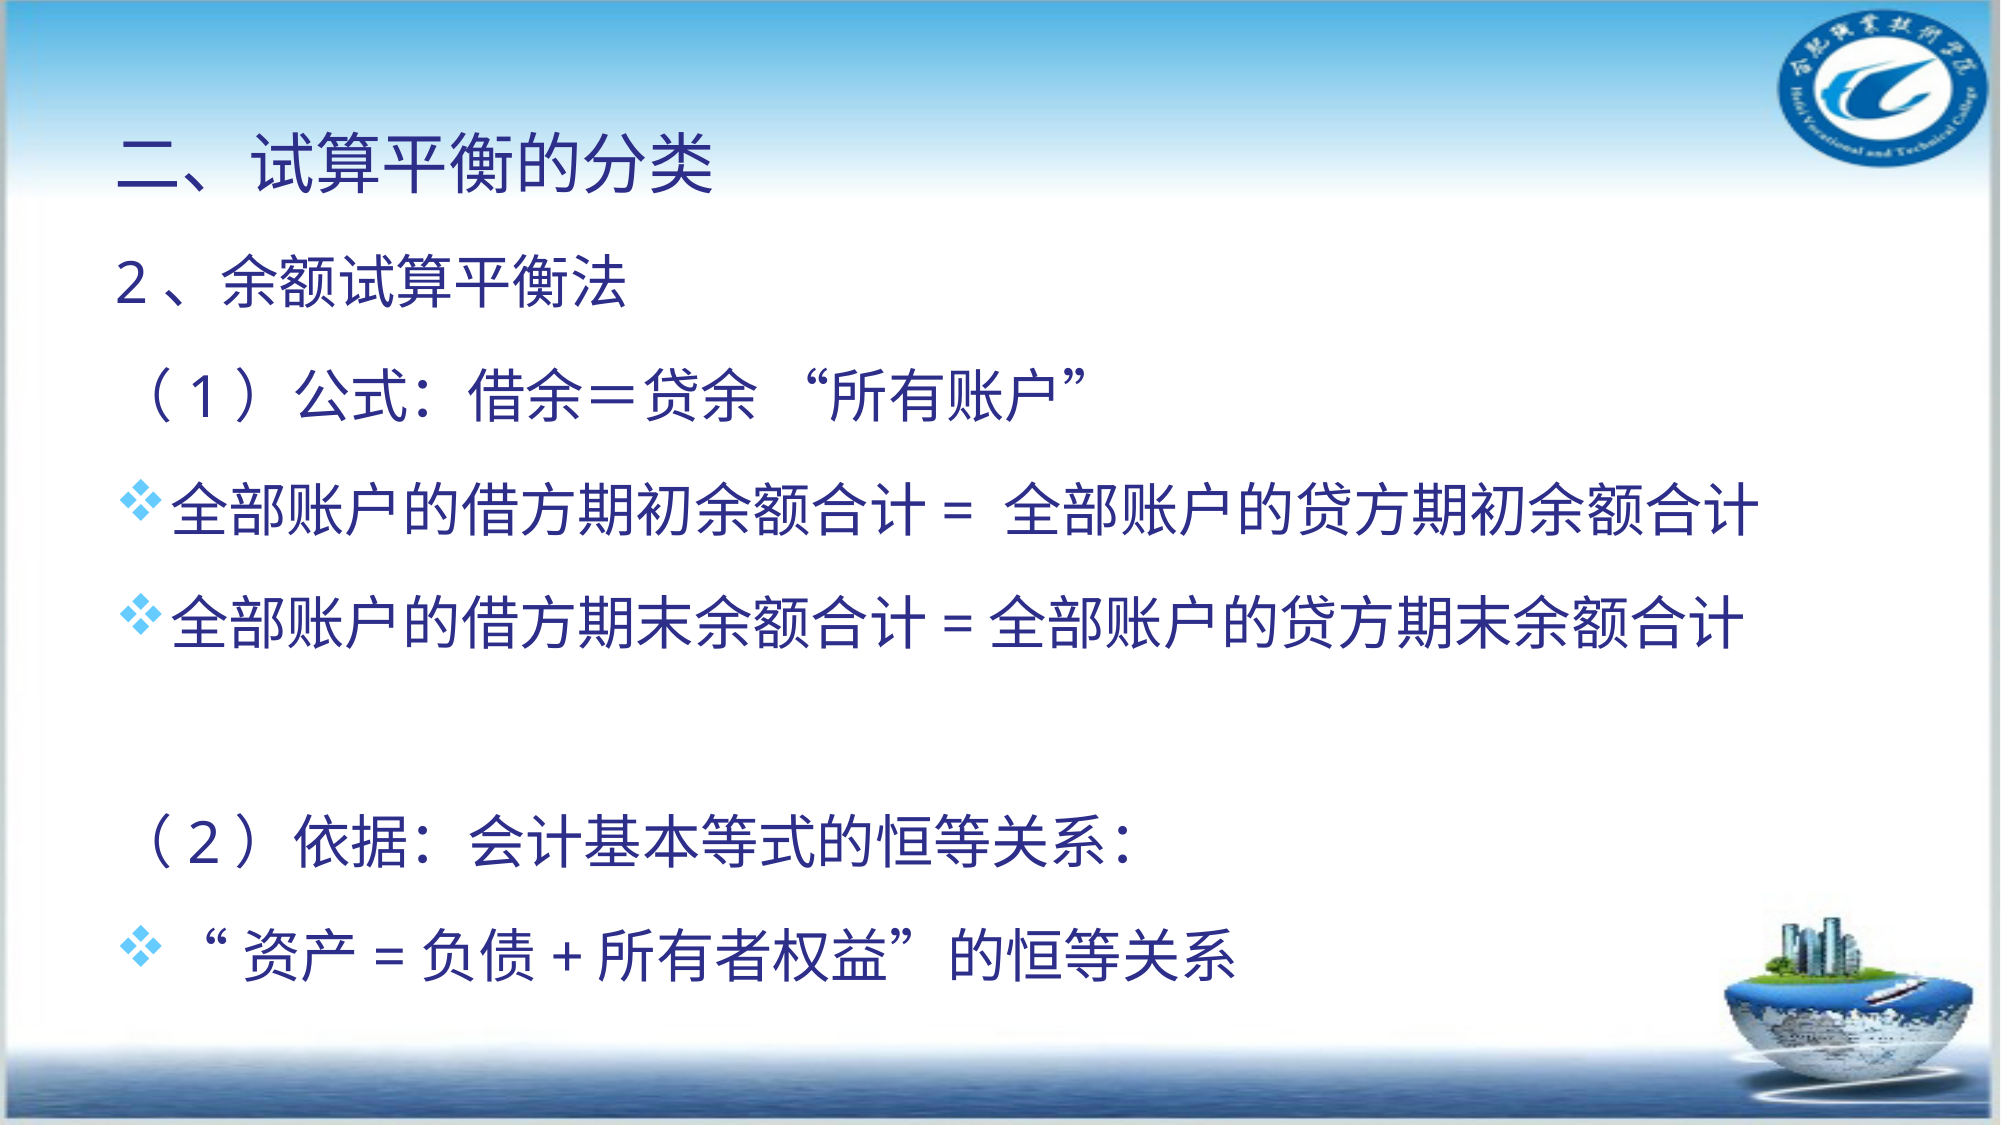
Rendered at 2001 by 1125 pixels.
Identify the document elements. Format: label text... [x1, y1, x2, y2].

list 二、试算平衡的分类 2、余额试算平衡法 （1）公式：借余＝贷余 “所有账户” 全部账户的借方期初余额合计= 全部账户的贷方期初余额合计 全部账户的借方期末余额合计=全部账户的贷方期末余额合计 （2）依据：会计基本等式的恒等关系： “资产=负债+所有者权益”的恒等关系 [99, 74, 1901, 1004]
slide_number [1433, 1024, 1900, 1103]
picture [0, 0, 2001, 1125]
